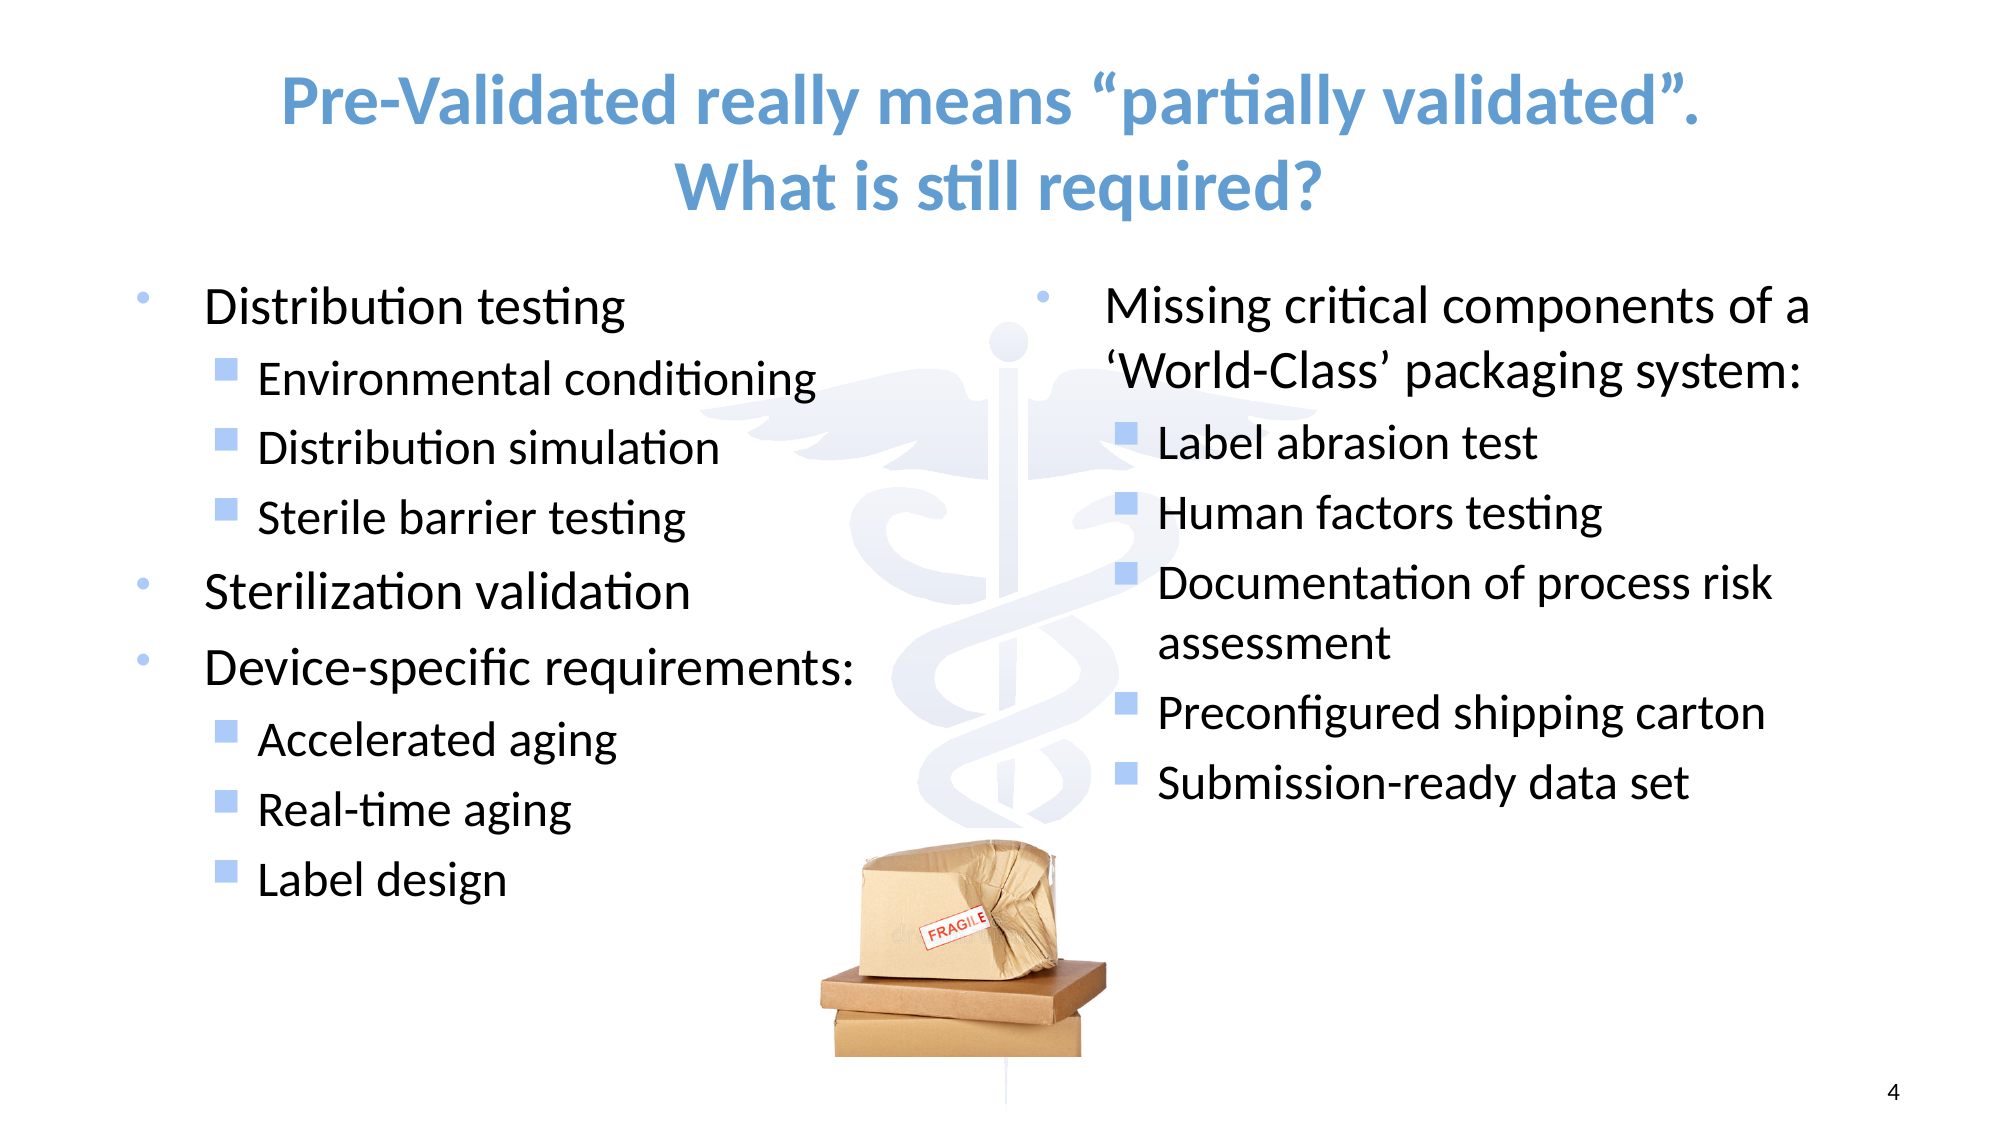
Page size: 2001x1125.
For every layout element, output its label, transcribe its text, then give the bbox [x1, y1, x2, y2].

slide_number 4 [1733, 1052, 1900, 1113]
list Distribution testing Environmental conditioning Distribution simulation Sterile barrier testing Sterilization validation Device-specific requirements: Accelerated aging Real-time aging Label design [99, 262, 1018, 1053]
picture [812, 828, 1118, 1057]
list Missing critical components of a ‘World-Class’ packaging system: Label abrasion test Human factors testing Documentation of process risk assessment Preconfigured shipping carton Submission-ready data set [999, 261, 2000, 1005]
title Pre-Validated really means “partially validated”. What is still required? [99, 45, 1900, 233]
